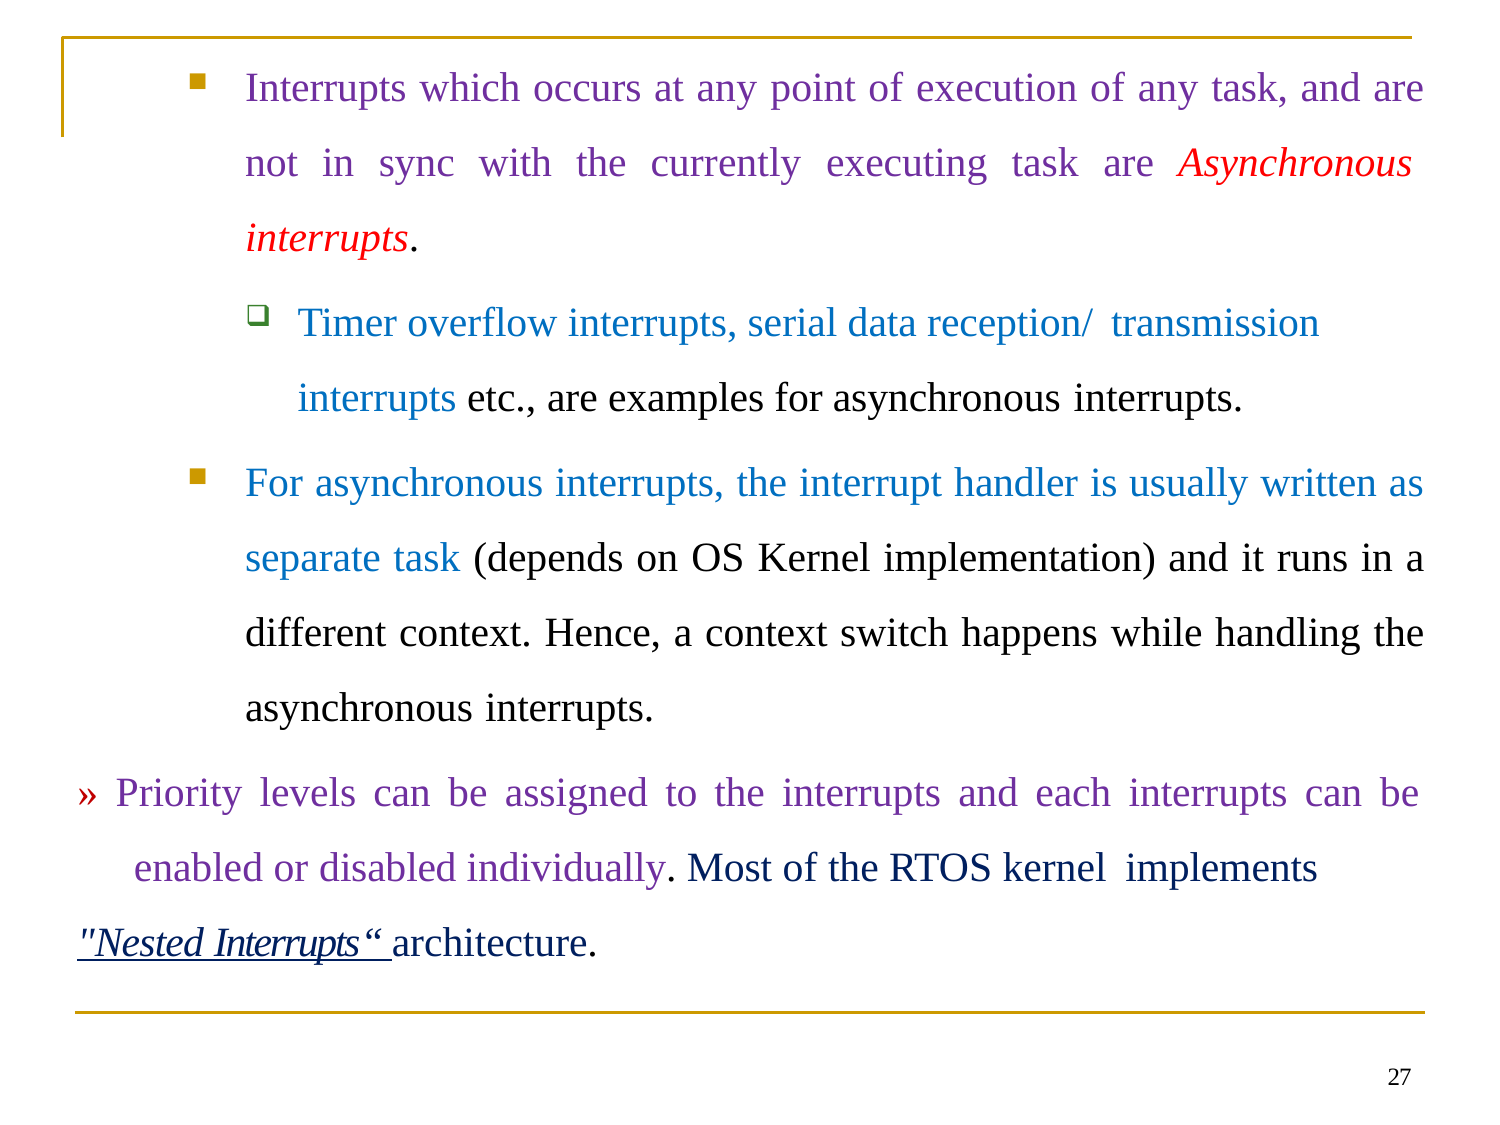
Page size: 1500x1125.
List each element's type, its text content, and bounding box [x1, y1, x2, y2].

text_box Interrupts which occurs at any point of execution of any task, and are not in sync with the currently executing task are Asynchronous interrupts. Timer overflow interrupts, serial data reception/ transmission interrupts etc., are examples for asynchronous interrupts. For asynchronous interrupts, the interrupt handler is usually written as separate task (depends on OS Kernel implementation) and it runs in a different context. Hence, a context switch happens while handling the asynchronous interrupts. » Priority levels can be assigned to the interrupts and each interrupts can be enabled or disabled individually. Most of the RTOS kernel implements "Nested Interrupts“ architecture. [75, 32, 1438, 965]
slide_number 27 [1381, 1061, 1417, 1125]
